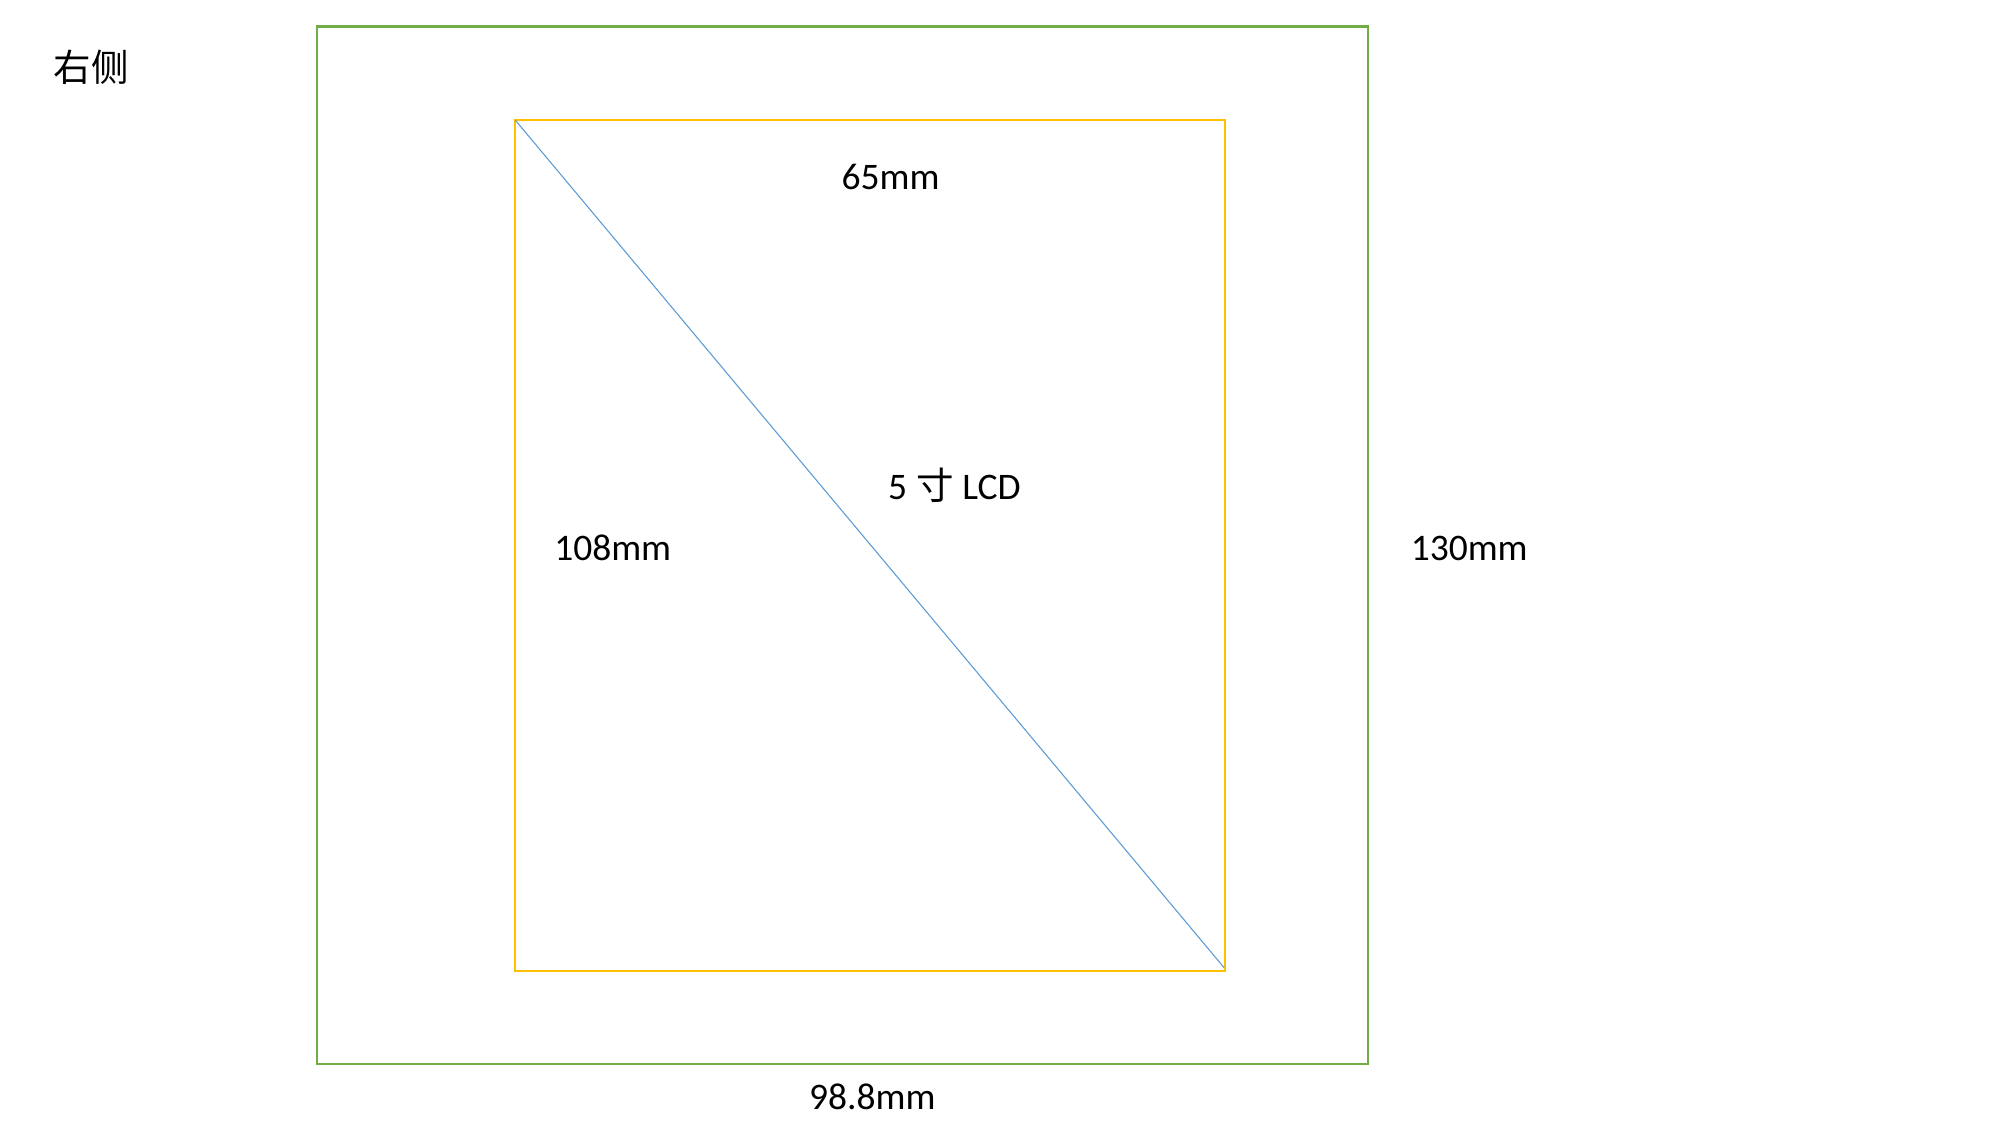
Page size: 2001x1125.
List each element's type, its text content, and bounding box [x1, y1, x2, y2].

text_box [316, 25, 1369, 1065]
text_box [514, 119, 1226, 972]
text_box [515, 120, 1225, 968]
text_box 98.8mm [794, 1064, 951, 1125]
text_box 右侧 [39, 36, 144, 96]
text_box 130mm [1396, 515, 1543, 575]
